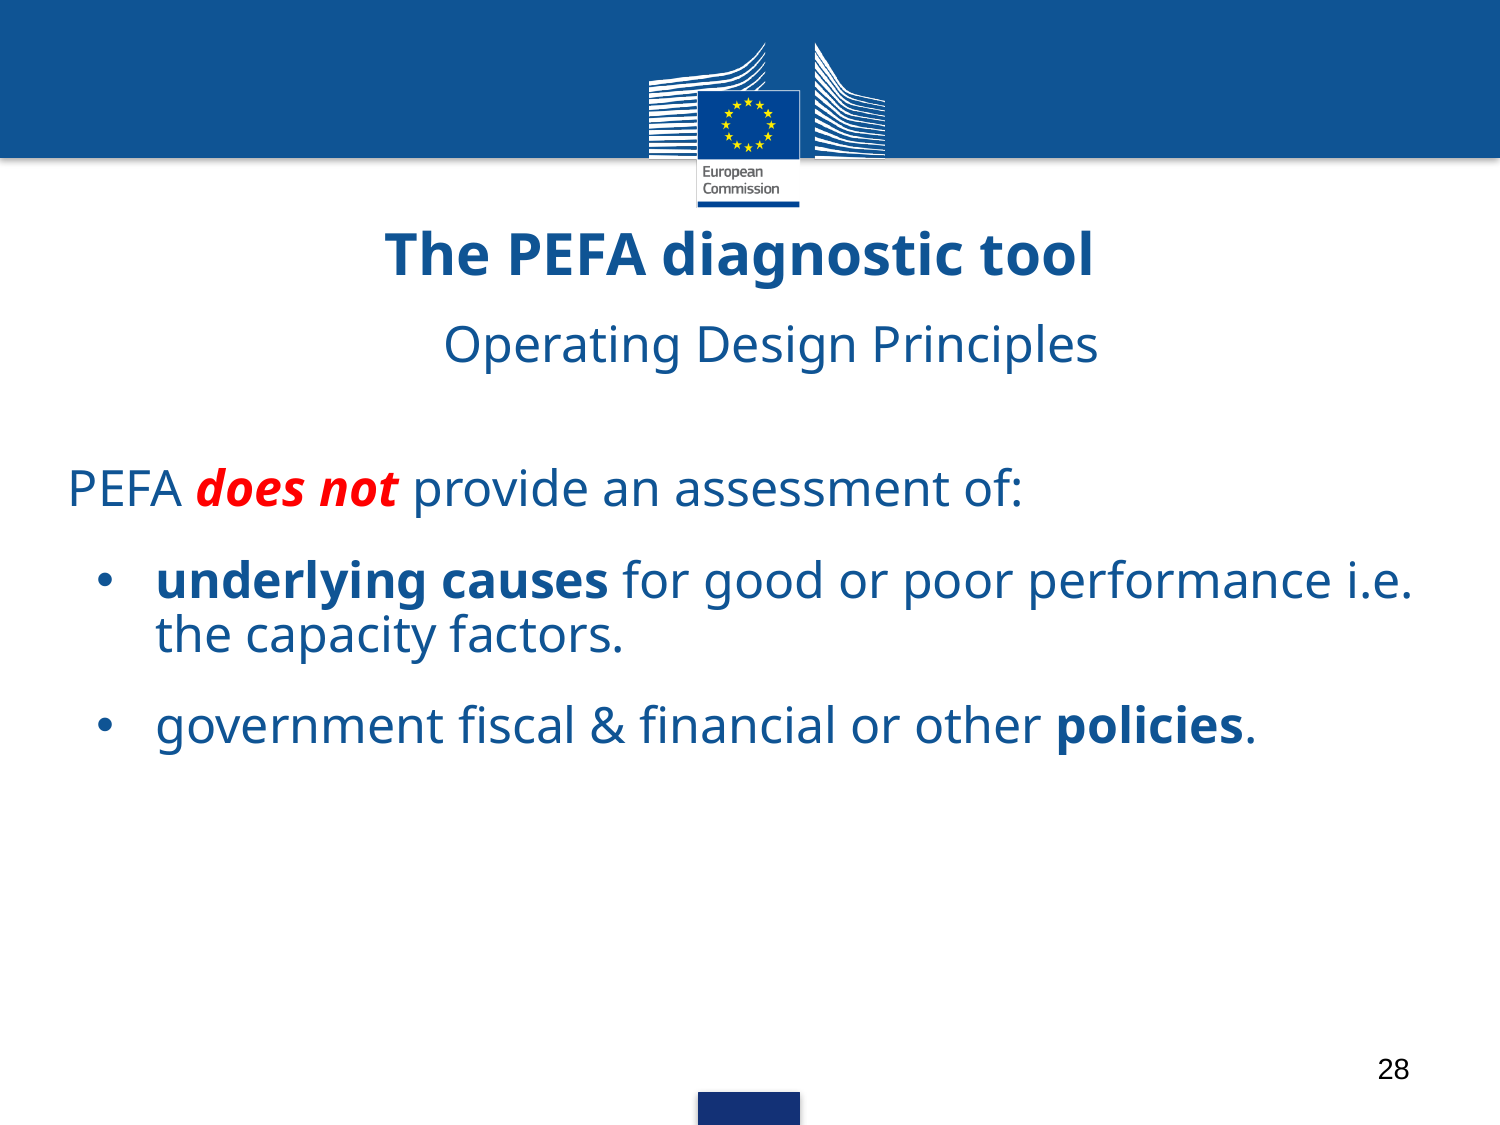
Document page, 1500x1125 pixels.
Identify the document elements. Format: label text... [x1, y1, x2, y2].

slide_number 28 [1074, 1042, 1426, 1103]
text_box PEFA does not provide an assessment of: underlying causes for good or poor performance i.e. the capacity factors. government fiscal & financial or other policies. [53, 456, 1471, 917]
text_box Operating Design Principles [17, 316, 1483, 380]
picture [649, 42, 885, 199]
text_box The PEFA diagnostic tool [64, 199, 1415, 306]
